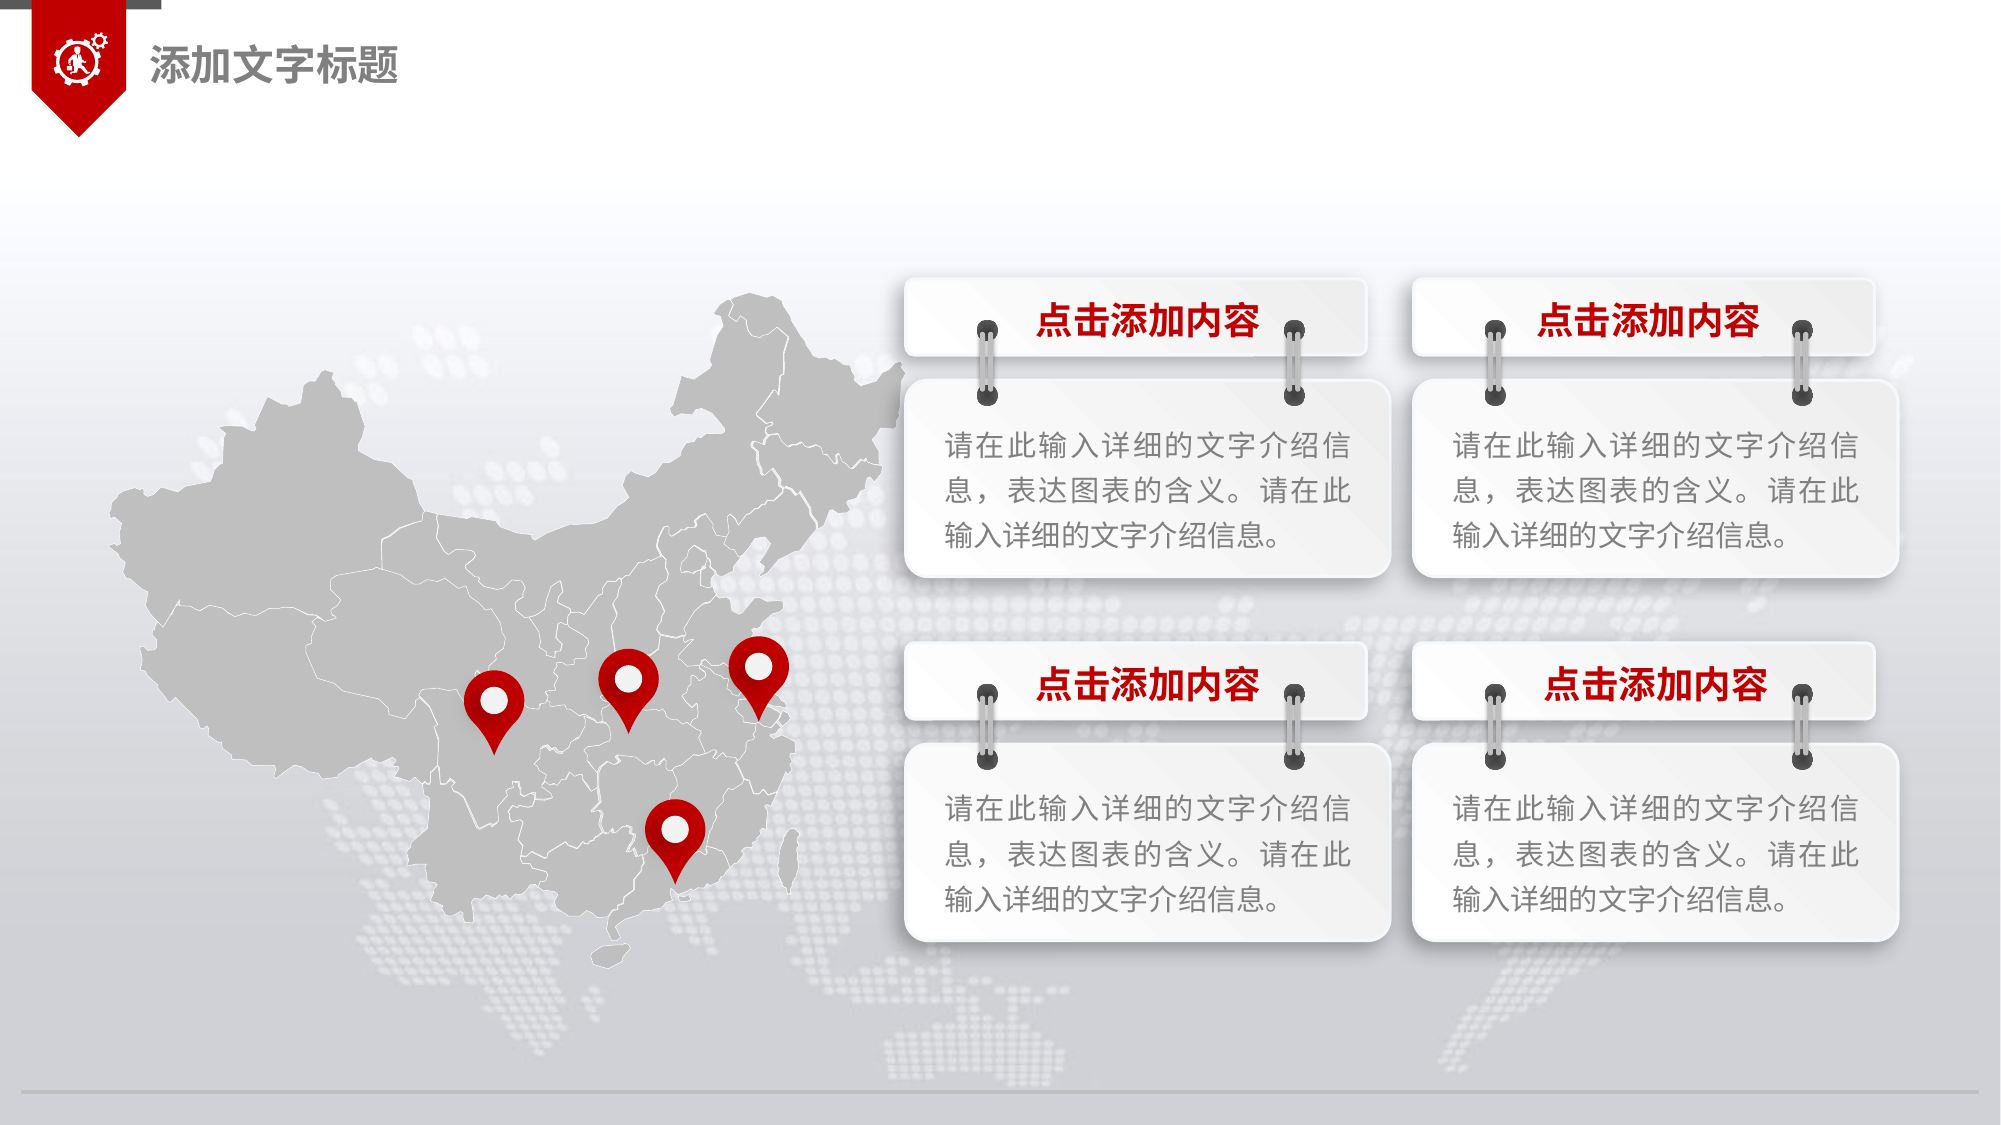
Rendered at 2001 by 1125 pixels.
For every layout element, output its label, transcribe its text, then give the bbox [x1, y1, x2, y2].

text_box 添加文字标题 [137, 33, 457, 95]
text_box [905, 642, 1391, 941]
text_box [129, 0, 164, 12]
text_box [0, 0, 29, 12]
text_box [31, 0, 127, 138]
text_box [905, 278, 1391, 577]
picture [0, 0, 2001, 1125]
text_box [463, 670, 525, 731]
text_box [1413, 278, 1899, 577]
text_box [109, 293, 906, 970]
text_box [1413, 642, 1899, 941]
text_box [728, 635, 790, 697]
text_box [598, 648, 659, 710]
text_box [644, 798, 706, 860]
